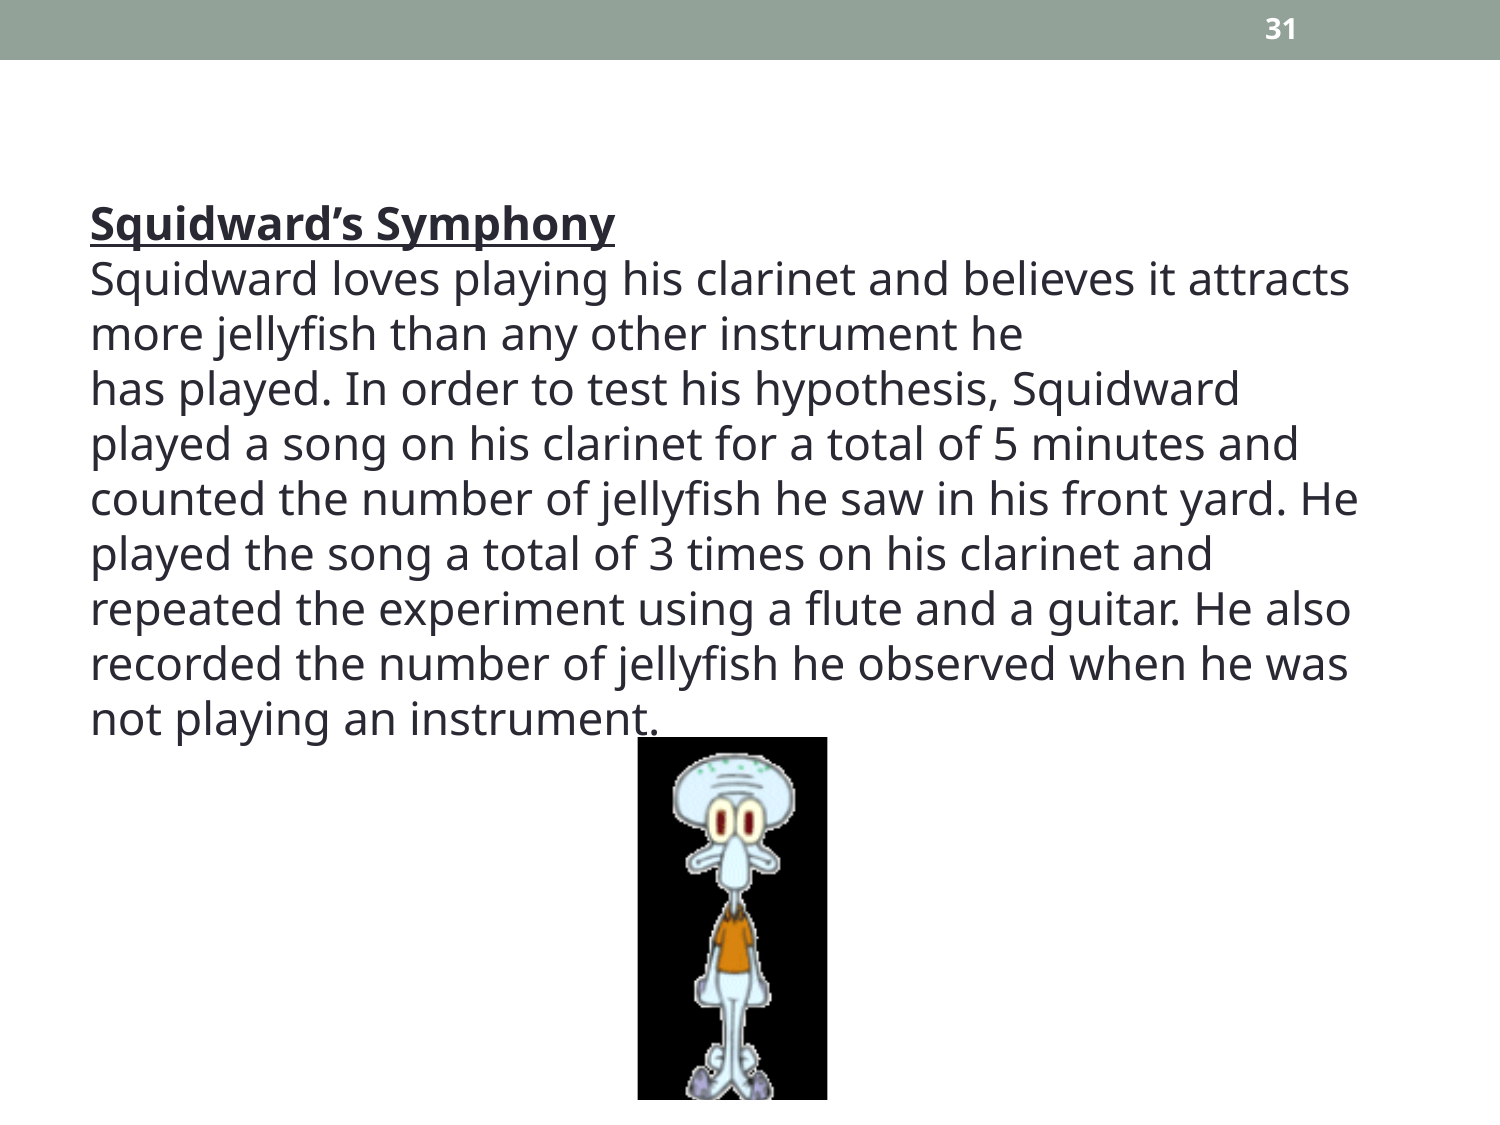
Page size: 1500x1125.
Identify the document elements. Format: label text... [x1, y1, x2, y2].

text_box Squidward’s Symphony Squidward loves playing his clarinet and believes it attracts more jellyfish than any other instrument he has played. In order to test his hypothesis, Squidward played a song on his clarinet for a total of 5 minutes and counted the number of jellyfish he saw in his front yard. He played the song a total of 3 times on his clarinet and repeated the experiment using a flute and a guitar. He also recorded the number of jellyfish he observed when he was not playing an instrument. [75, 187, 1400, 752]
slide_number 31 [1250, 3, 1425, 57]
picture [637, 737, 828, 1101]
